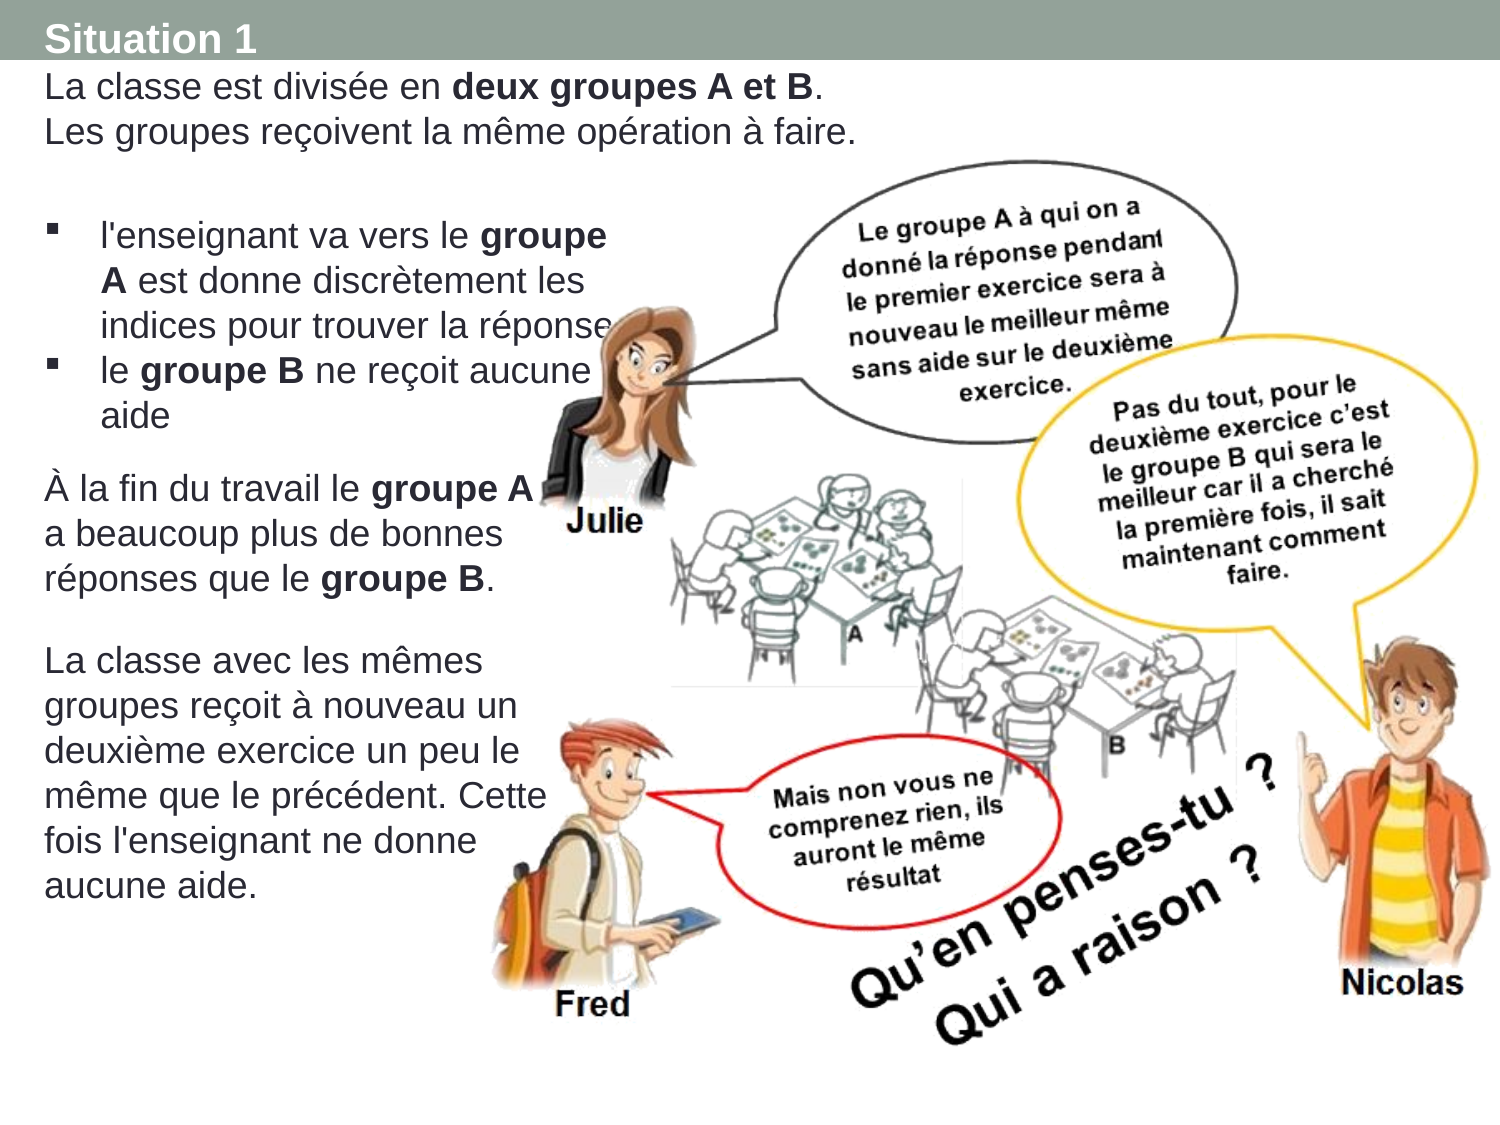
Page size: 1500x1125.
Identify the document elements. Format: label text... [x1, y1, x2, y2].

picture [480, 148, 1495, 1066]
text_box l'enseignant va vers le groupe A est donne discrètement les indices pour trouver la réponse. le groupe B ne reçoit aucune aide [29, 203, 477, 456]
text_box À la fin du travail le groupe A a beaucoup plus de bonnes réponses que le groupe B. La classe avec les mêmes groupes reçoit à nouveau un deuxième exercice un peu le même que le précédent. Cette fois l'enseignant ne donne aucune aide. [29, 456, 477, 959]
text_box Situation 1 La classe est divisée en deux groupes A et B. Les groupes reçoivent la même opération à faire. [29, 4, 928, 160]
